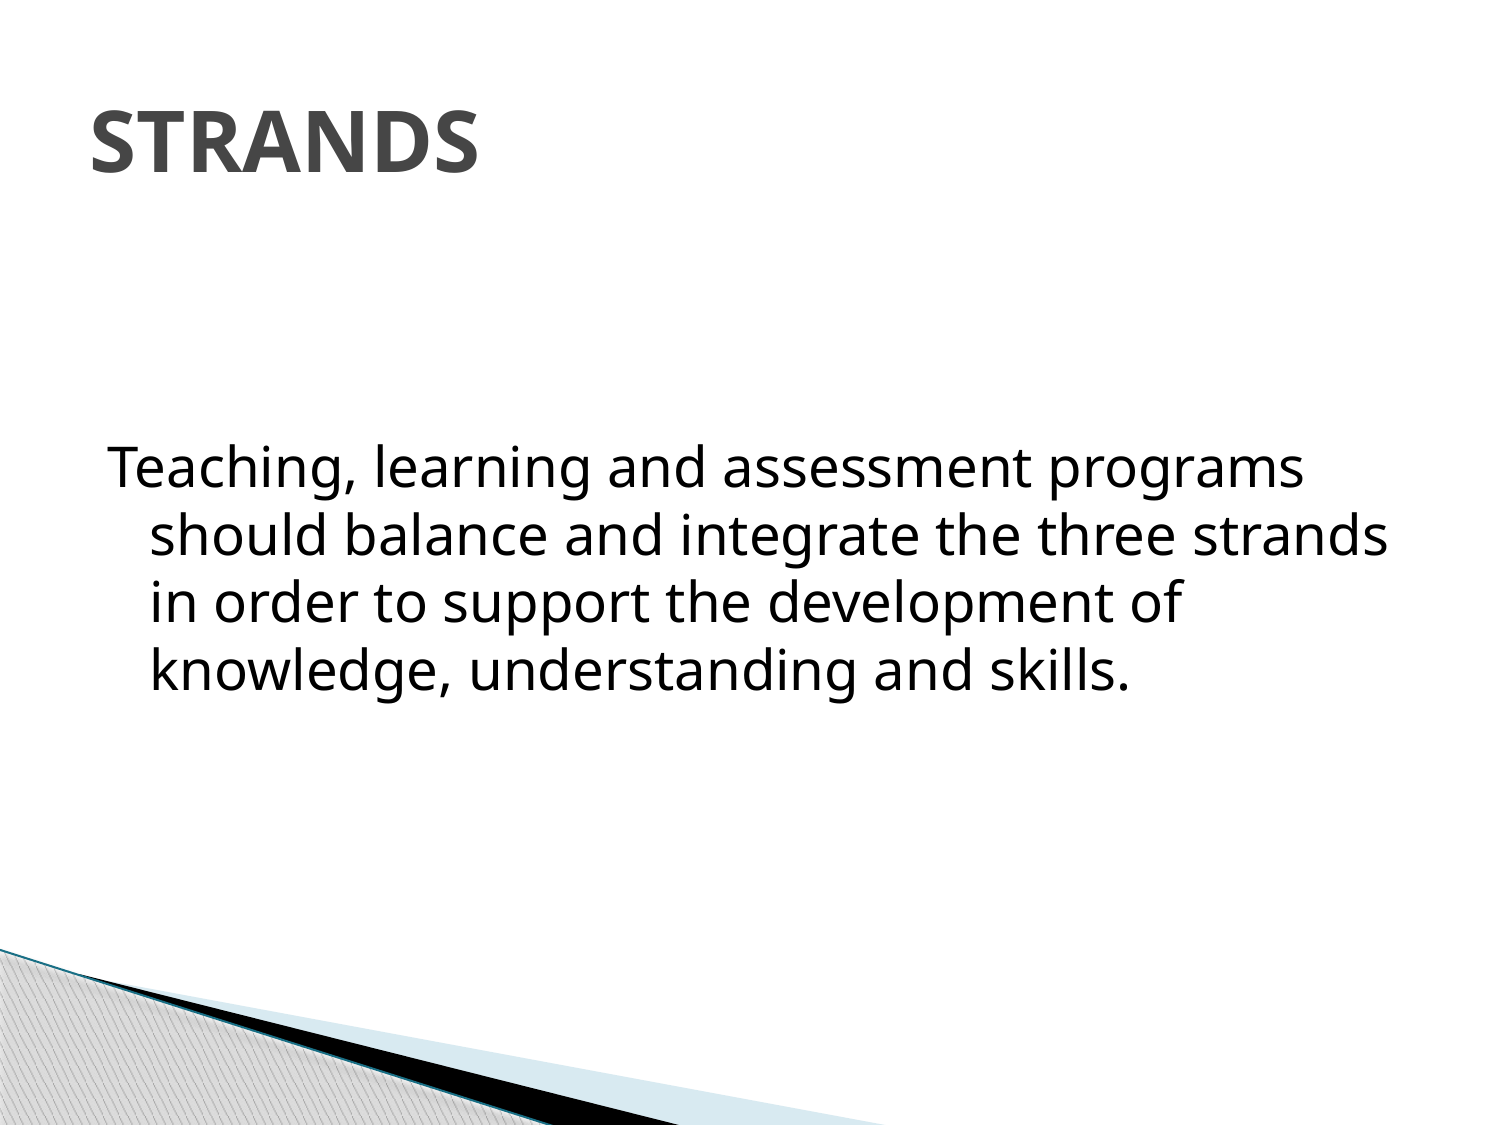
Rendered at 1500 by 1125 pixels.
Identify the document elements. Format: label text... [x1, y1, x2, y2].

list Teaching, learning and assessment programs should balance and integrate the three strands in order to support the development of knowledge, understanding and skills. [75, 424, 1425, 878]
title STRANDS [75, 45, 1425, 233]
